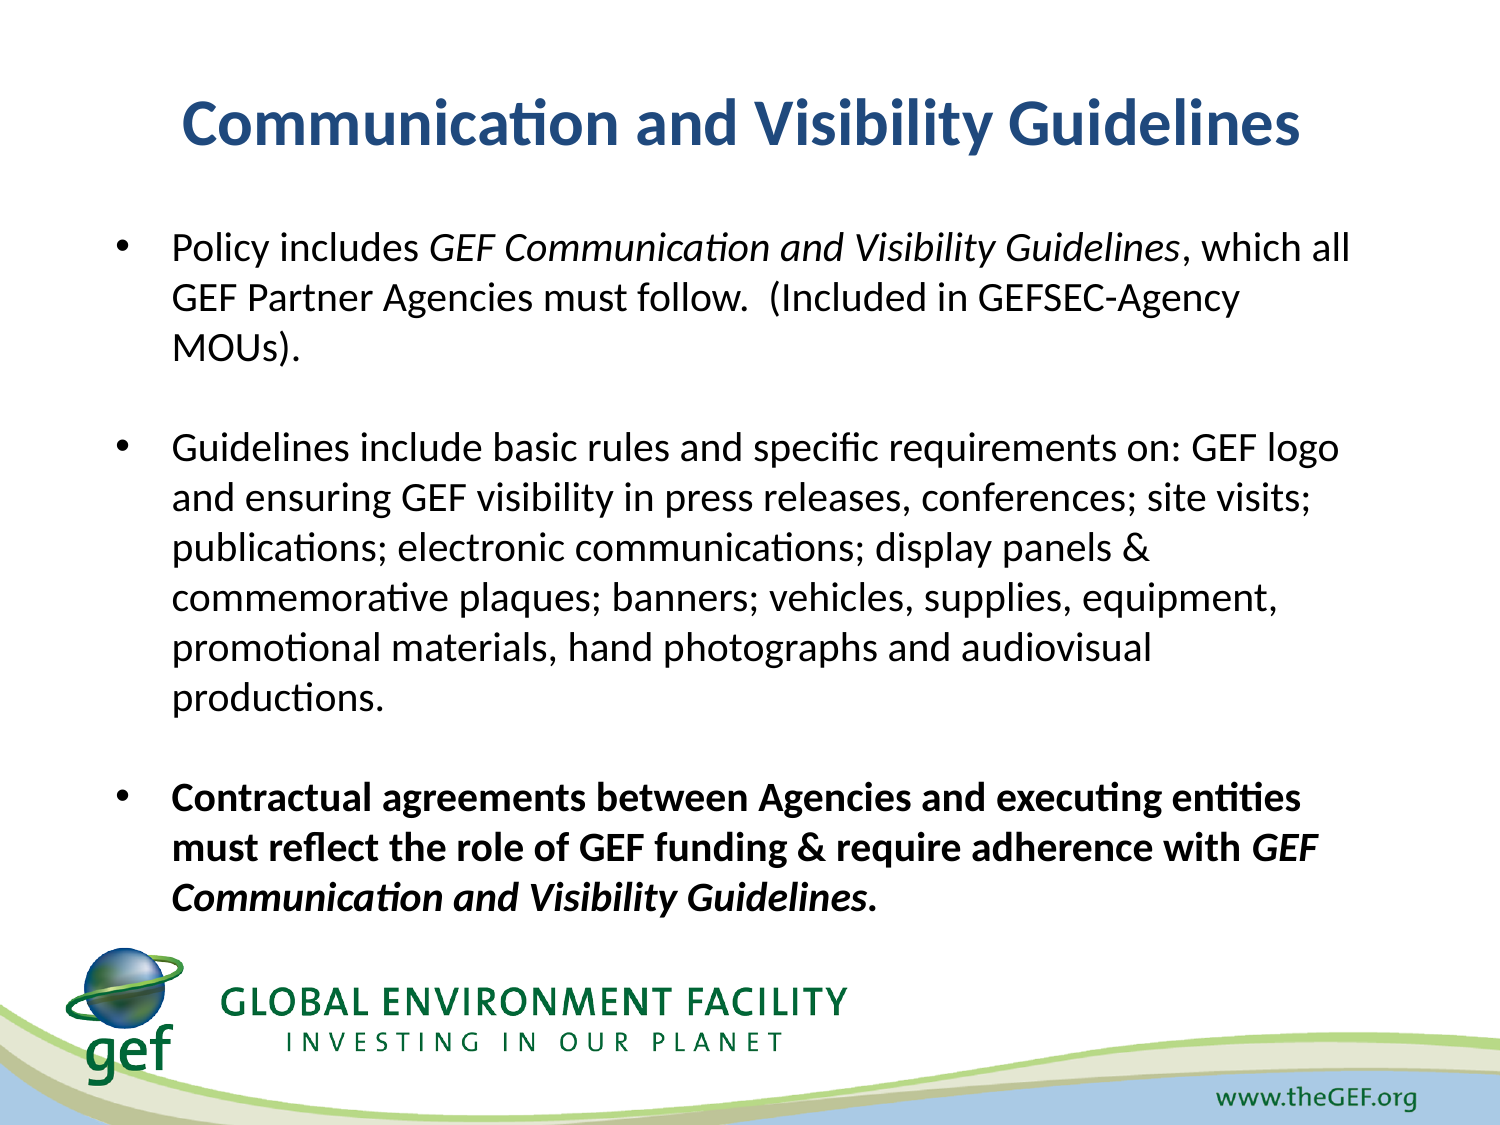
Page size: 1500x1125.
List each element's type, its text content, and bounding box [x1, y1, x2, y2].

text_box Policy includes GEF Communication and Visibility Guidelines, which all GEF Partner Agencies must follow. (Included in GEFSEC-Agency MOUs). Guidelines include basic rules and specific requirements on: GEF logo and ensuring GEF visibility in press releases, conferences; site visits; publications; electronic communications; display panels & commemorative plaques; banners; vehicles, supplies, equipment, promotional materials, hand photographs and audiovisual productions. Contractual agreements between Agencies and executing entities must reflect the role of GEF funding & require adherence with GEF Communication and Visibility Guidelines. [99, 201, 1375, 1028]
picture [0, 920, 1500, 1125]
title Communication and Visibility Guidelines [0, 37, 1500, 201]
